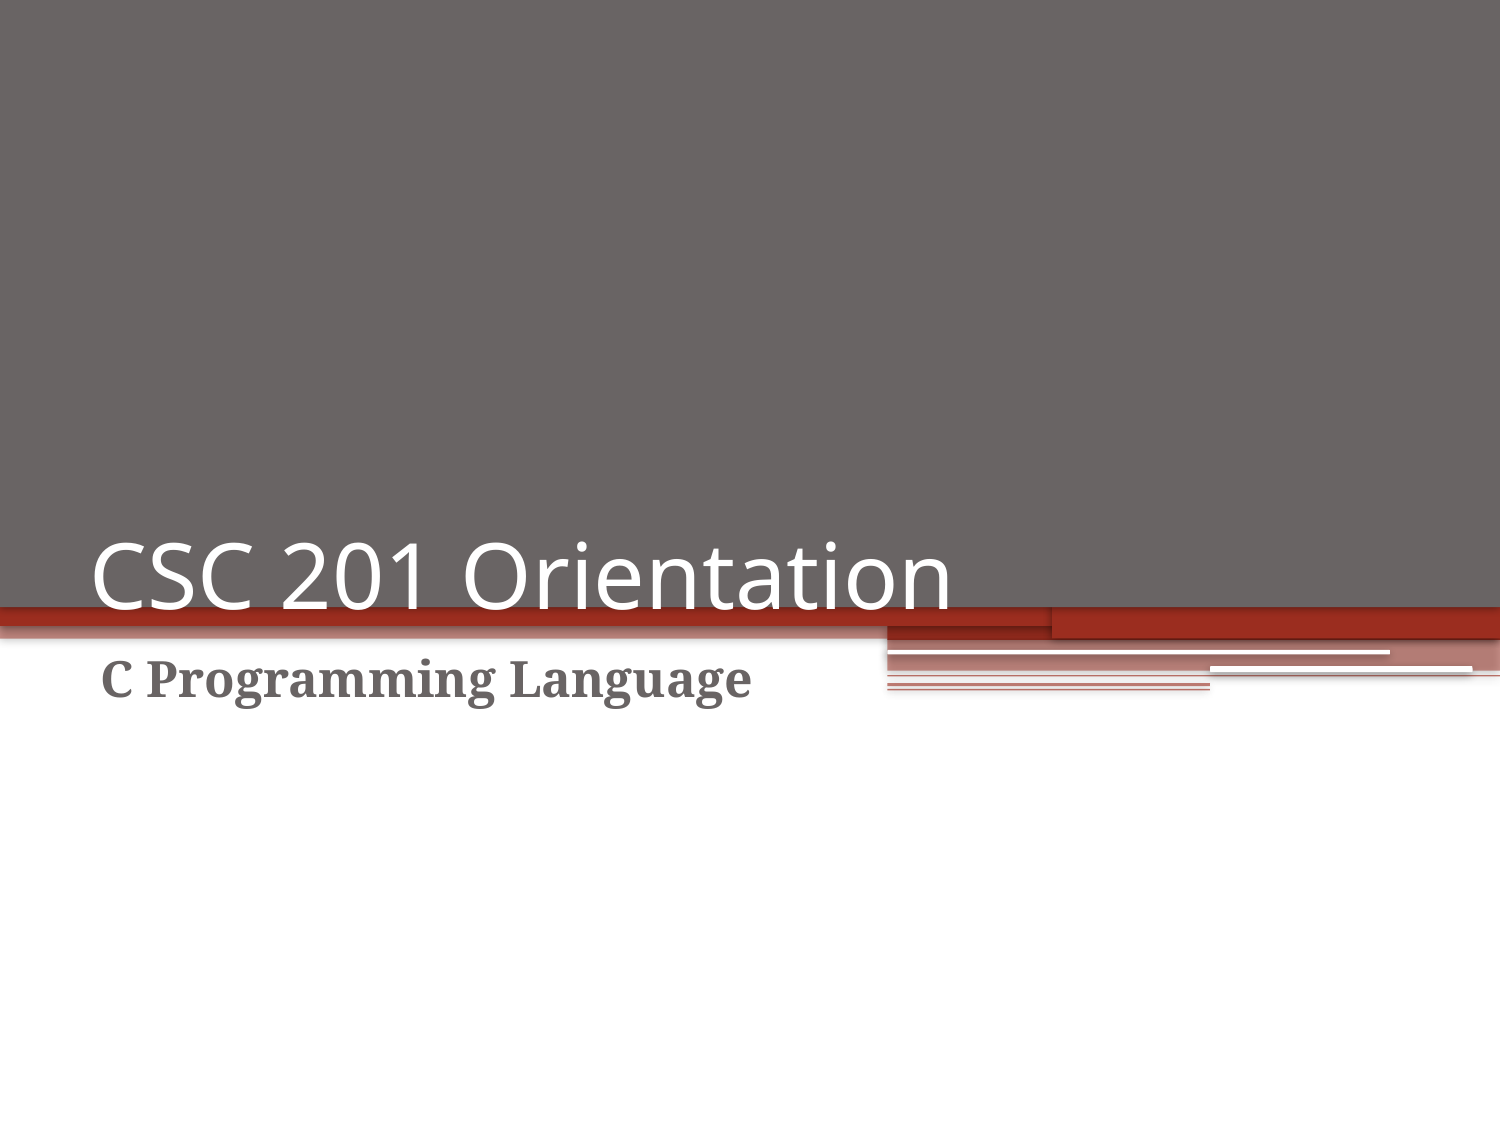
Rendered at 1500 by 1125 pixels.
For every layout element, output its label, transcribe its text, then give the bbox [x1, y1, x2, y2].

title CSC 201 Orientation [75, 394, 1463, 636]
subtitle C Programming Language [75, 639, 888, 928]
